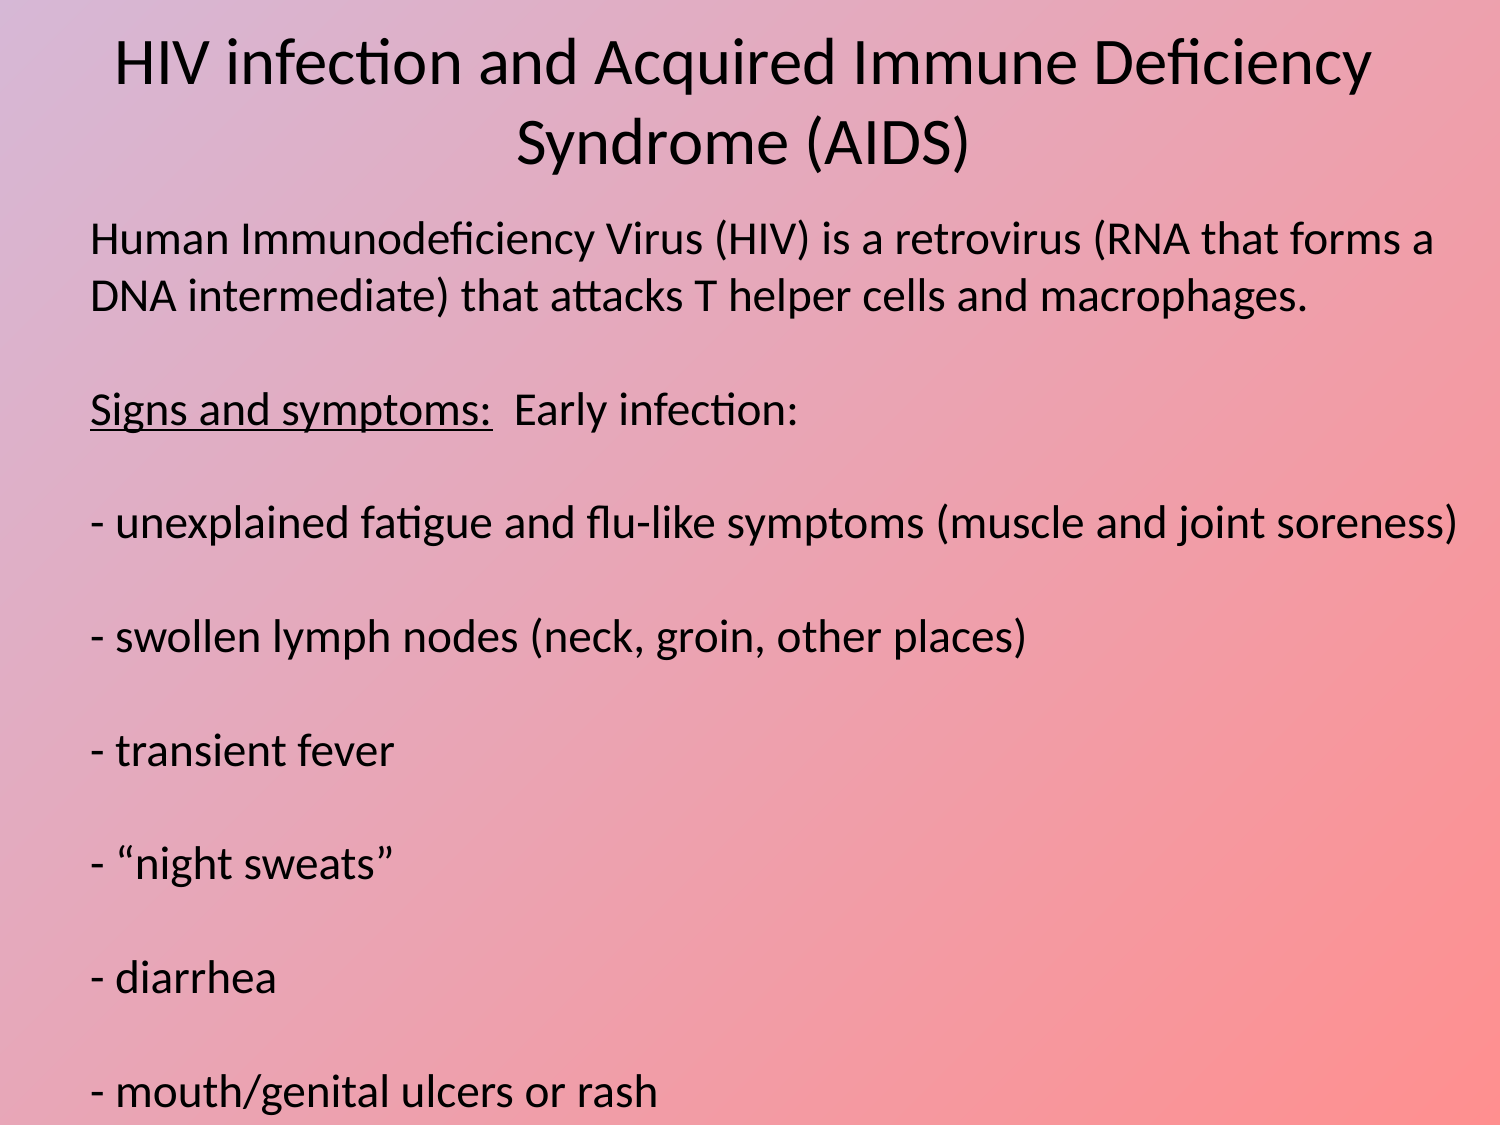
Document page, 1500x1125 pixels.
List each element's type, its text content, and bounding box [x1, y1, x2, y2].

list Human Immunodeficiency Virus (HIV) is a retrovirus (RNA that forms a DNA intermediate) that attacks T helper cells and macrophages. Signs and symptoms: Early infection: - unexplained fatigue and flu-like symptoms (muscle and joint soreness) - swollen lymph nodes (neck, groin, other places) - transient fever - “night sweats” - diarrhea - mouth/genital ulcers or rash [75, 200, 1475, 1125]
title HIV infection and Acquired Immune Deficiency Syndrome (AIDS) [0, 4, 1495, 192]
